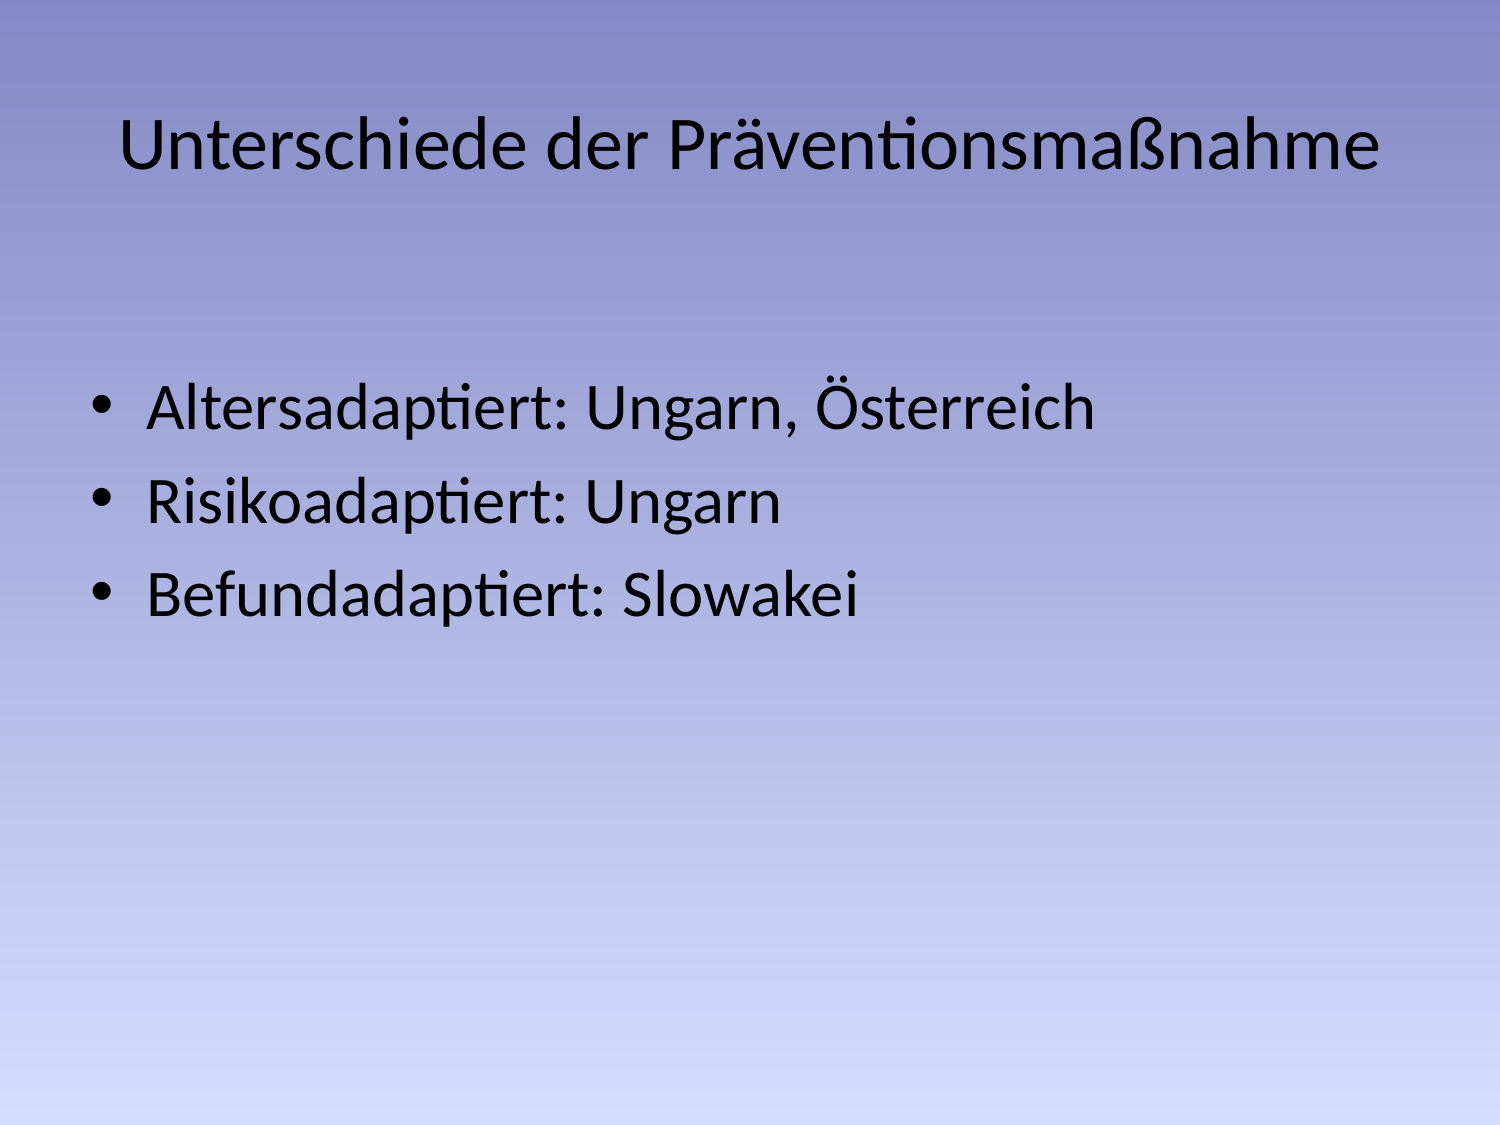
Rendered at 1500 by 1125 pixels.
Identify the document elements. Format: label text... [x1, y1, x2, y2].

title Unterschiede der Präventionsmaßnahme [75, 45, 1425, 233]
list Altersadaptiert: Ungarn, Österreich Risikoadaptiert: Ungarn Befundadaptiert: Slowakei [75, 262, 1425, 1005]
